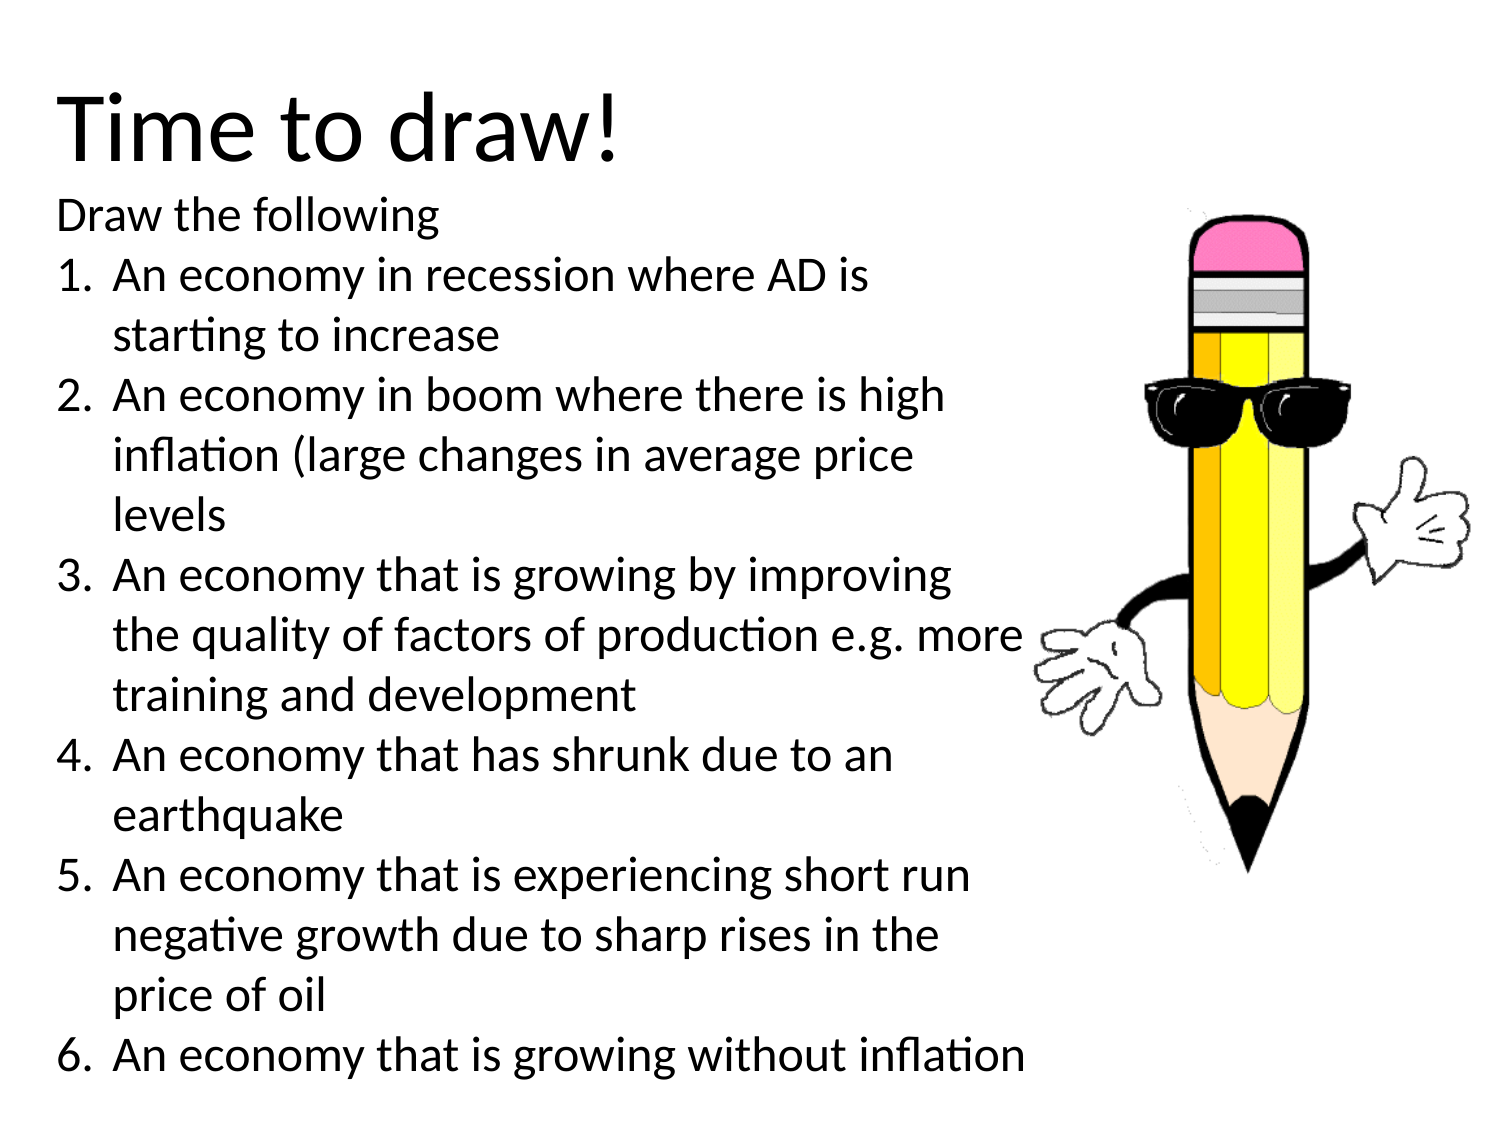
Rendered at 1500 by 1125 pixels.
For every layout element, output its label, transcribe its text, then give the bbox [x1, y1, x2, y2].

text_box Time to draw! Draw the following An economy in recession where AD is starting to increase An economy in boom where there is high inflation (large changes in average price levels An economy that is growing by improving the quality of factors of production e.g. more training and development An economy that has shrunk due to an earthquake An economy that is experiencing short run negative growth due to sharp rises in the price of oil An economy that is growing without inflation [41, 54, 1046, 1125]
picture [1021, 207, 1476, 882]
